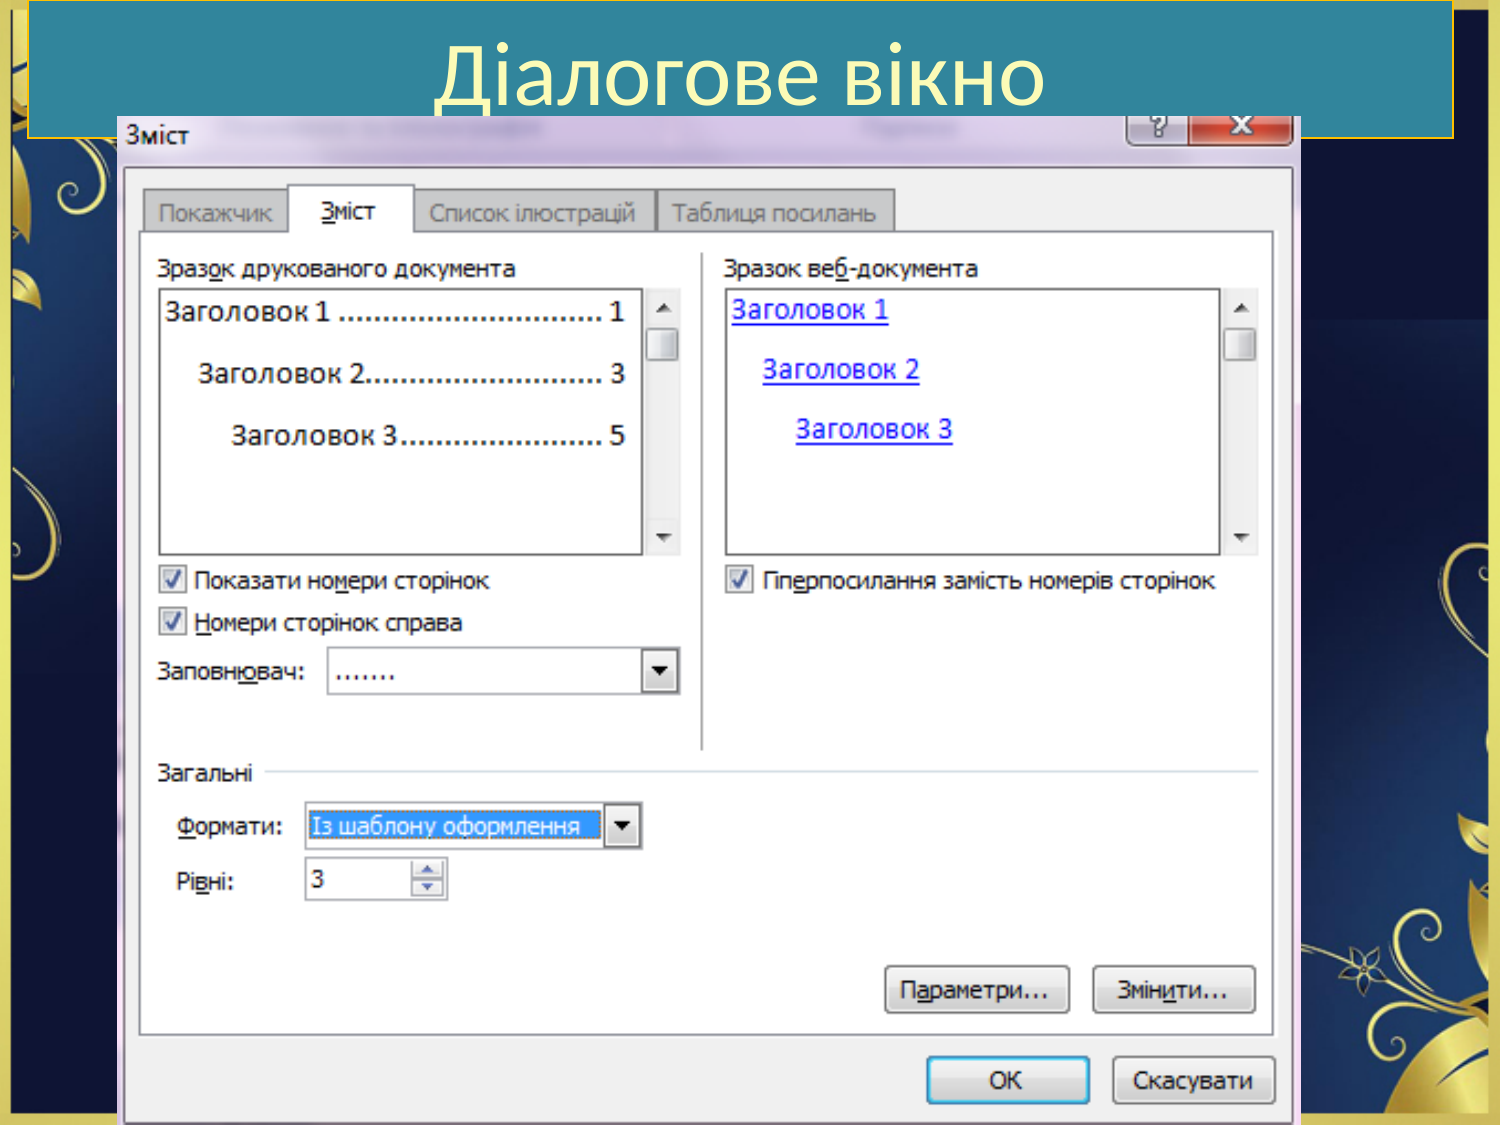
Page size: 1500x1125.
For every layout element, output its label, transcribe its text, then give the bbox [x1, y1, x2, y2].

picture [0, 0, 1500, 1125]
title Діалогове вікно [27, 0, 1454, 139]
